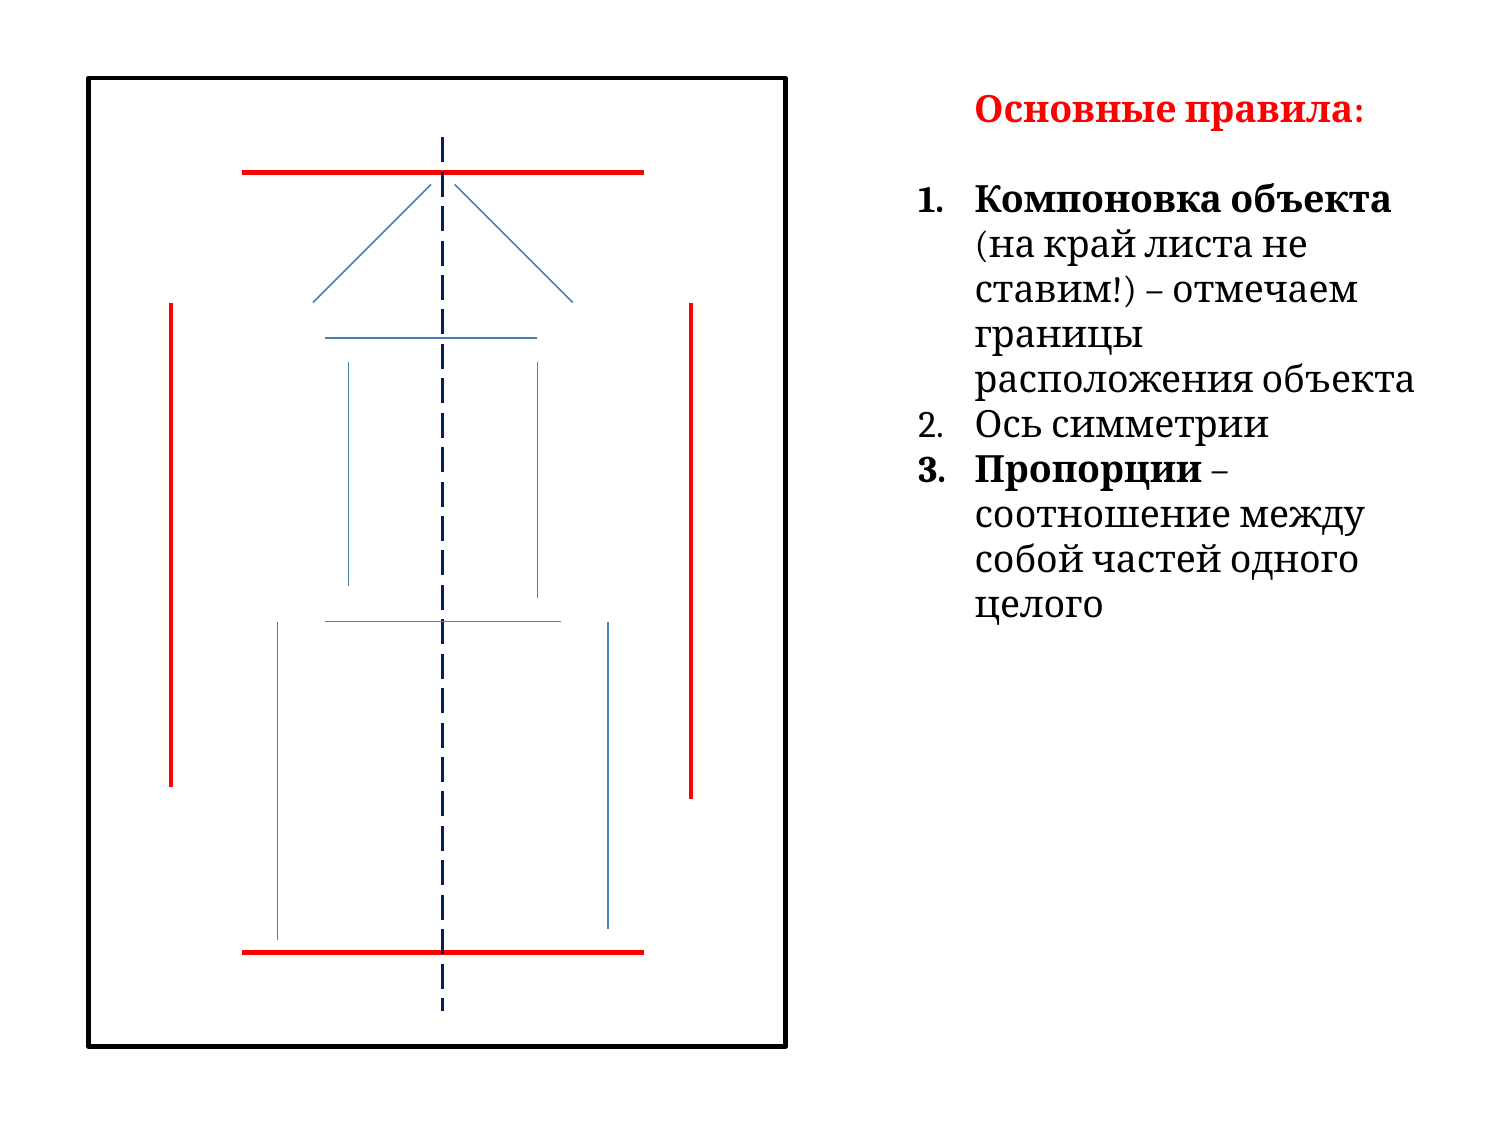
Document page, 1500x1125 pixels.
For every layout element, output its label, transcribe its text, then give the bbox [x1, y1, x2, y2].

text_box Основные правила: Компоновка объекта (на край листа не ставим!) – отмечаем границы расположения объекта Ось симметрии Пропорции – соотношение между собой частей одного целого [903, 78, 1436, 633]
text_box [312, 184, 432, 303]
text_box [86, 76, 787, 1049]
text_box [454, 184, 573, 303]
